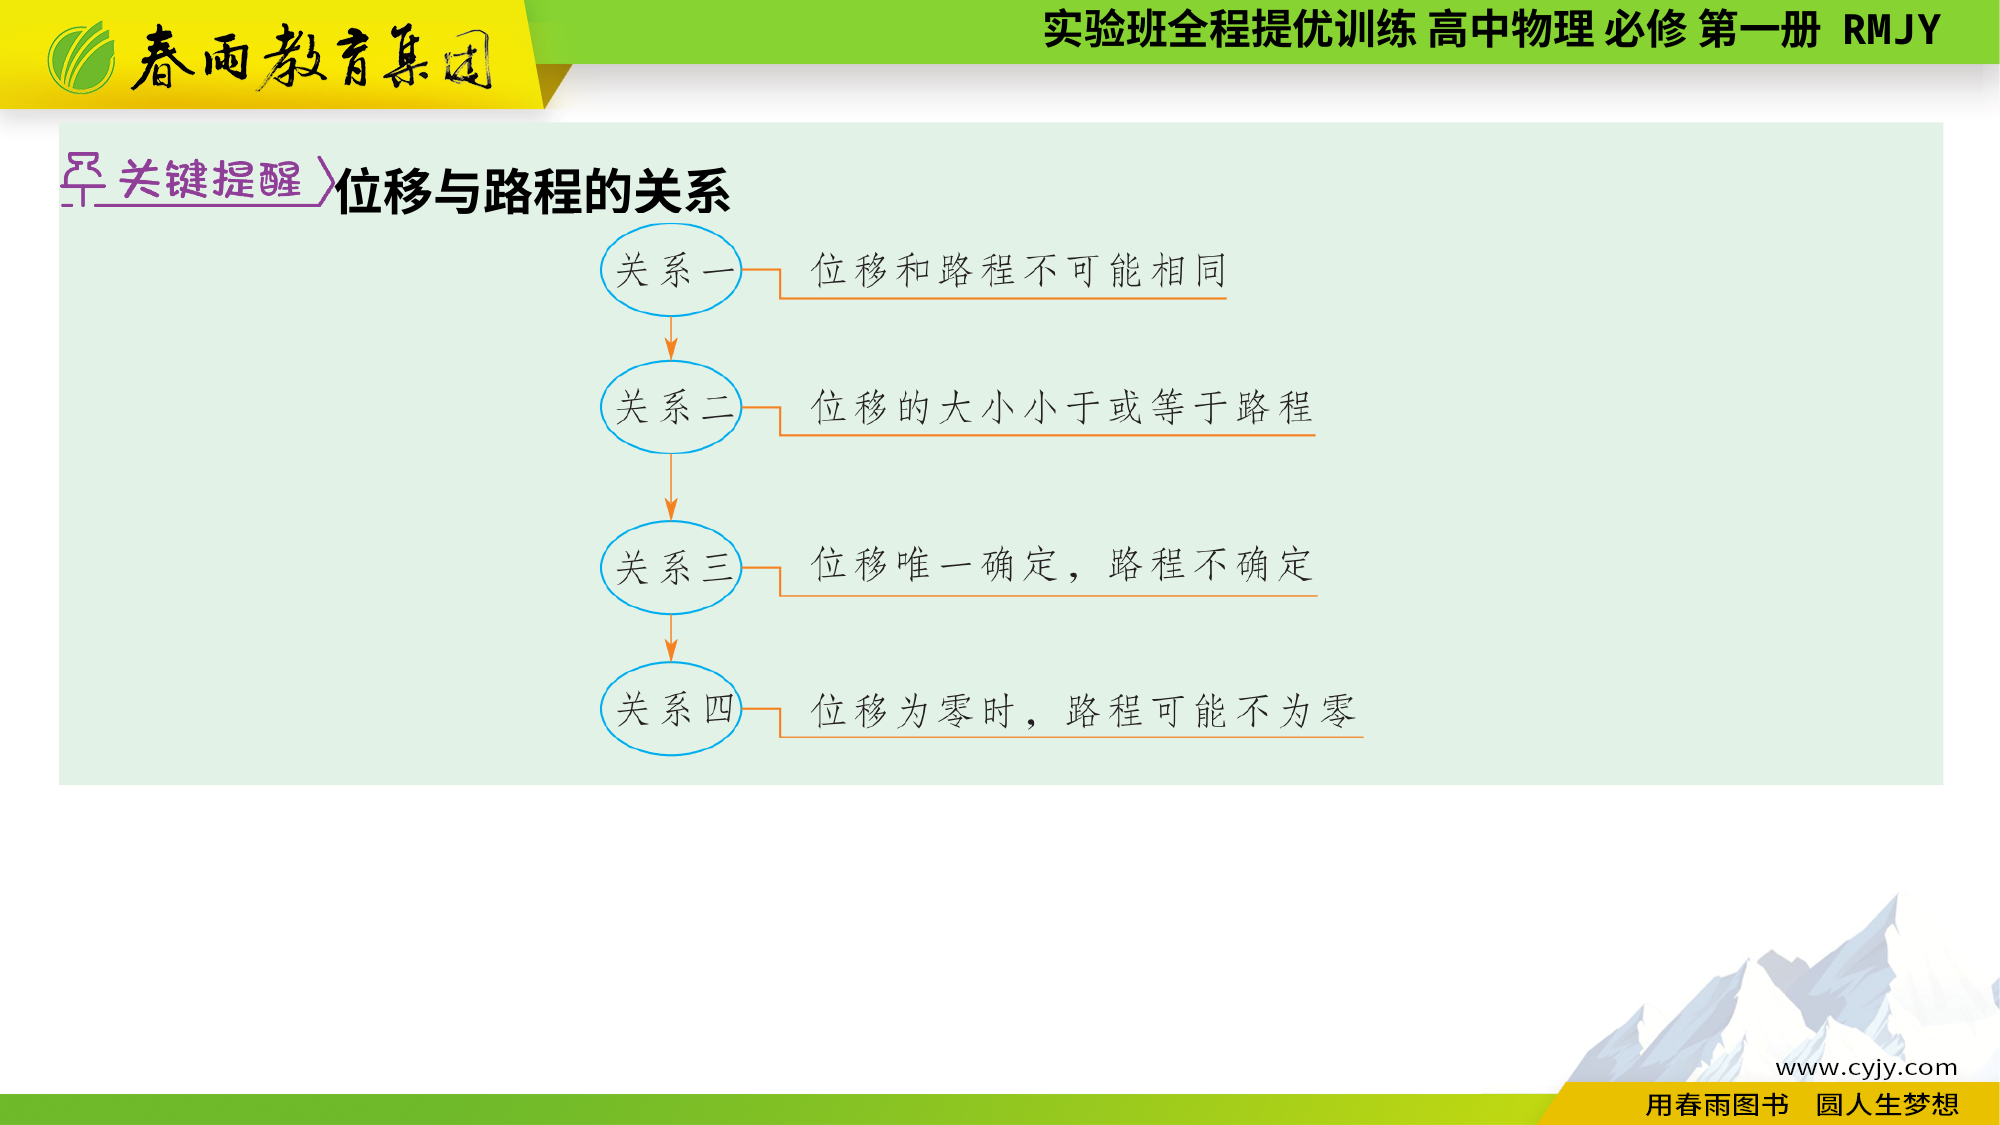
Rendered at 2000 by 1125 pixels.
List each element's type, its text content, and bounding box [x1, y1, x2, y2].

list 位移与路程的关系 [59, 122, 1944, 786]
picture [0, 0, 2000, 1125]
